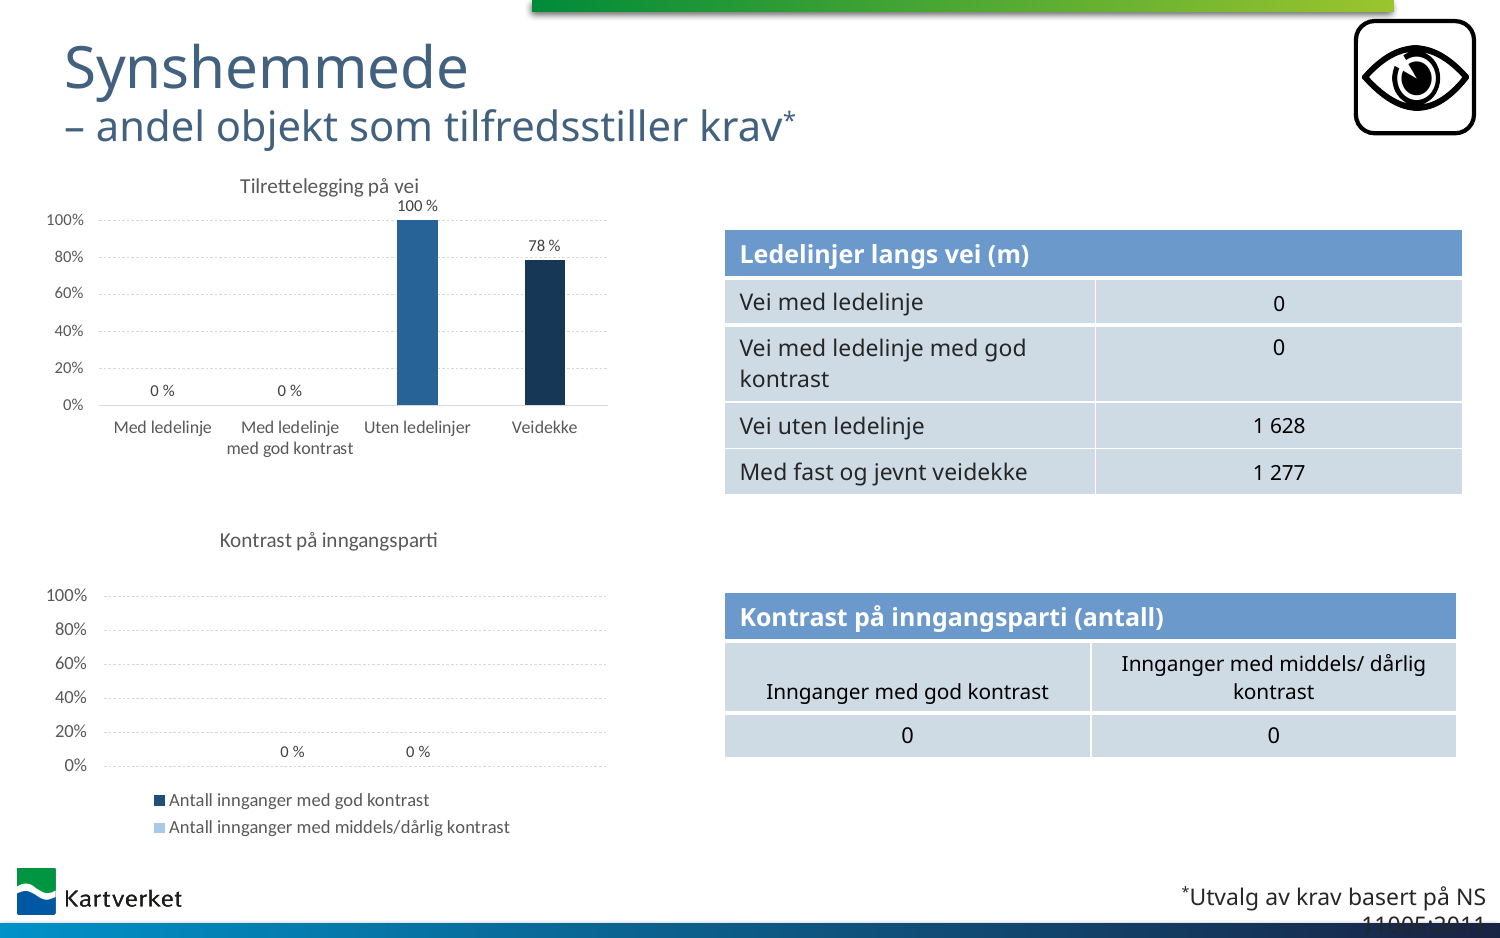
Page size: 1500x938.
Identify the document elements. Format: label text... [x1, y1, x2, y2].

table_cell 0 [1092, 715, 1456, 757]
table_header Ledelinjer langs vei (m) [725, 230, 1462, 276]
table_cell Innganger med god kontrast [725, 643, 1090, 711]
table_cell 0 [1096, 280, 1462, 323]
picture [41, 520, 617, 846]
table_cell Vei uten ledelinje [725, 403, 1095, 448]
table_cell Vei med ledelinje [725, 280, 1095, 323]
picture [41, 166, 618, 492]
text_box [1355, 20, 1475, 134]
text_box *Utvalg av krav basert på NS 11005:2011 [1068, 873, 1500, 938]
text_box Synshemmede – andel objekt som tilfredsstiller krav* [49, 24, 1431, 158]
table_cell Med fast og jevnt veidekke [725, 449, 1095, 494]
table_cell 1 628 [1096, 403, 1462, 448]
table_cell Innganger med middels/ dårlig kontrast [1092, 643, 1456, 711]
table_cell 1 277 [1096, 449, 1462, 494]
table_cell Vei med ledelinje med god kontrast [725, 327, 1095, 401]
table_cell 0 [1096, 327, 1462, 401]
table_header Kontrast på inngangsparti (antall) [725, 593, 1456, 639]
table_cell 0 [725, 715, 1090, 757]
